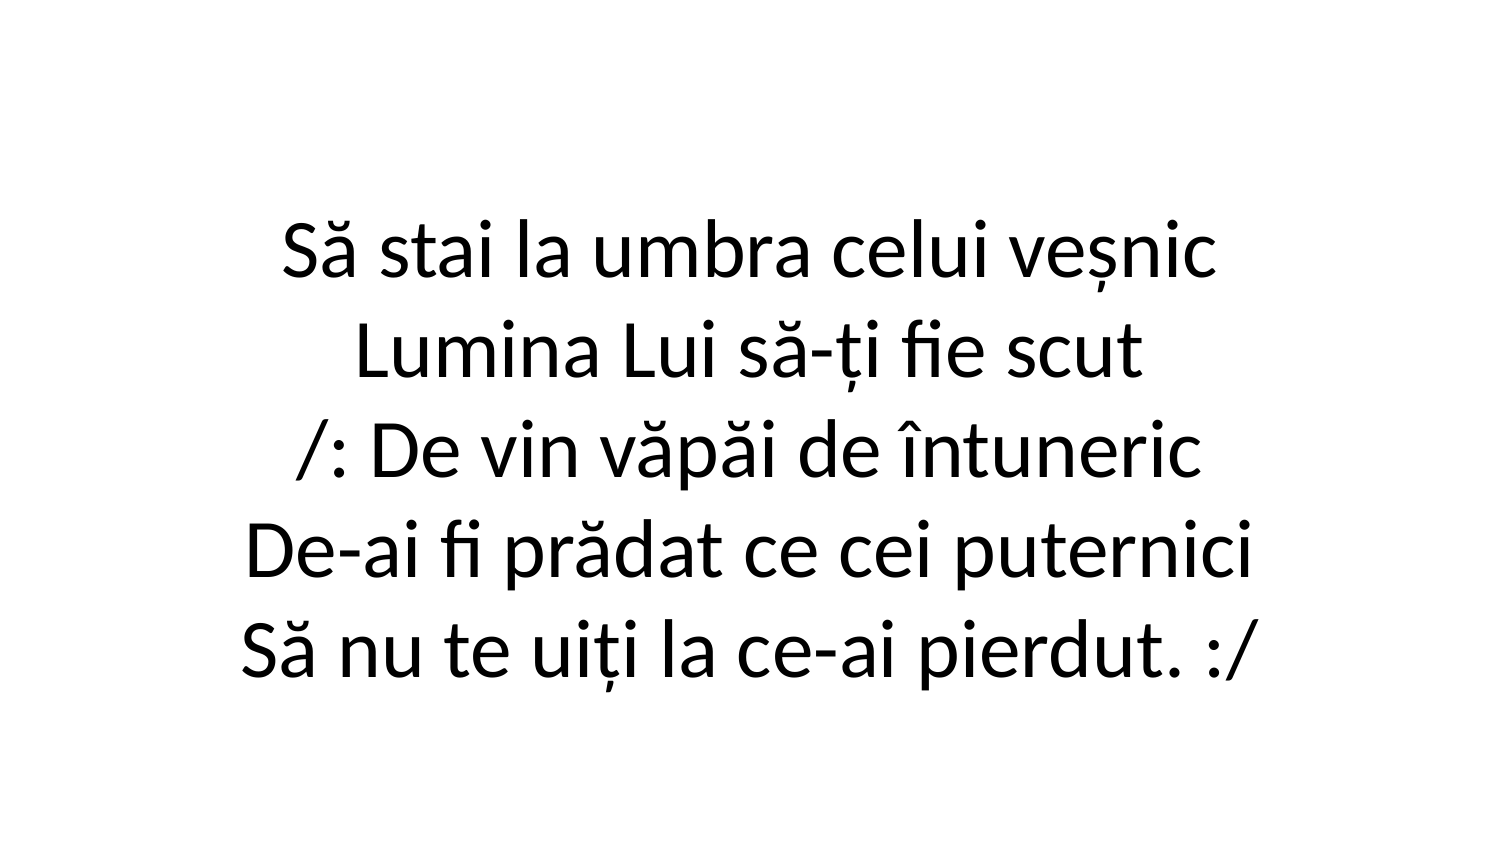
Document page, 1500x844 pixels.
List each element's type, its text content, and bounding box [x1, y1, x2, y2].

text_box Să stai la umbra celui veșnic Lumina Lui să-ți fie scut /: De vin văpăi de întuneric De-ai fi prădat ce cei puternici Să nu te uiți la ce-ai pierdut. :/ [225, 142, 1275, 702]
